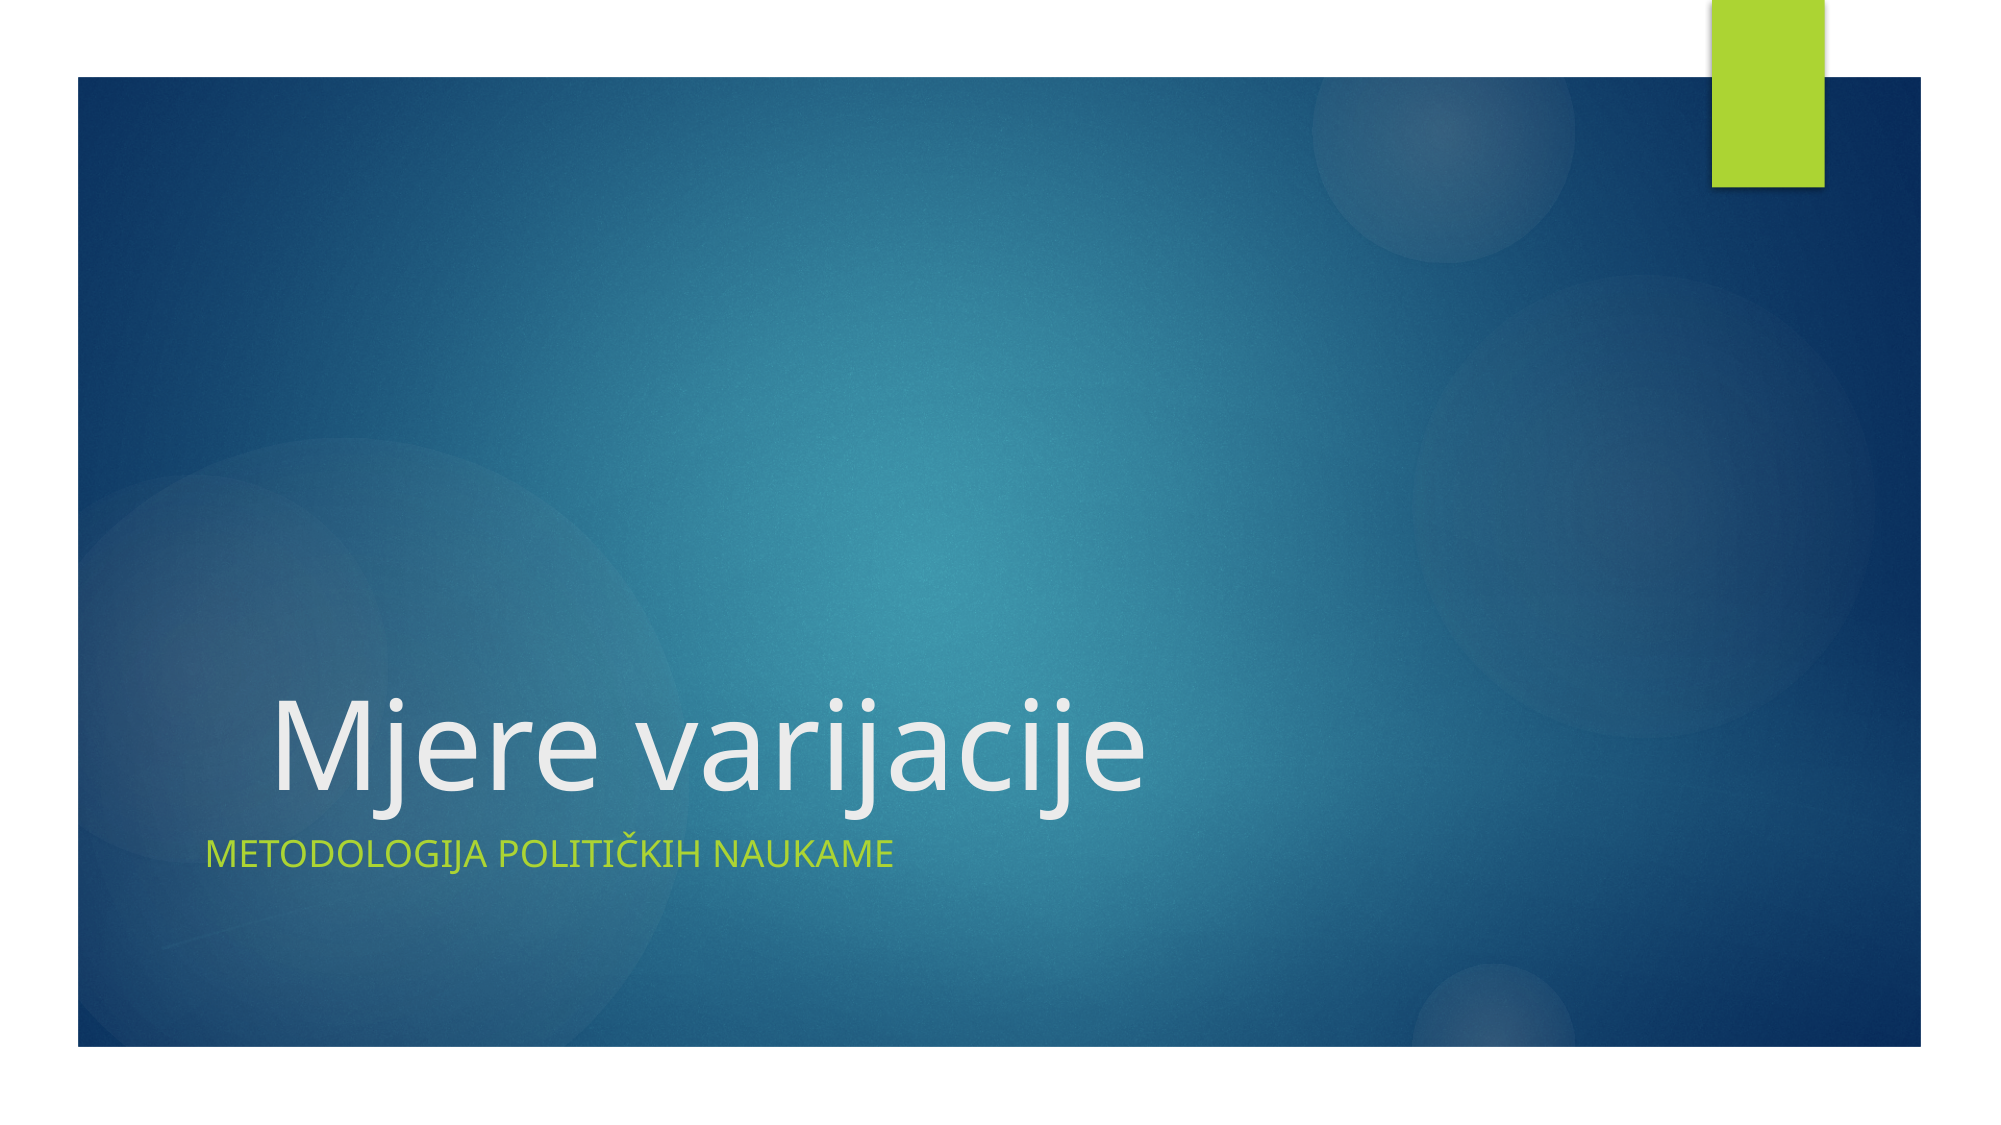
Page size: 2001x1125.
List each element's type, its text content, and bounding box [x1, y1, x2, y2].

title Mjere varijacije [252, 383, 1735, 823]
subtitle Metodologija političkih naukaMe [189, 822, 1638, 965]
